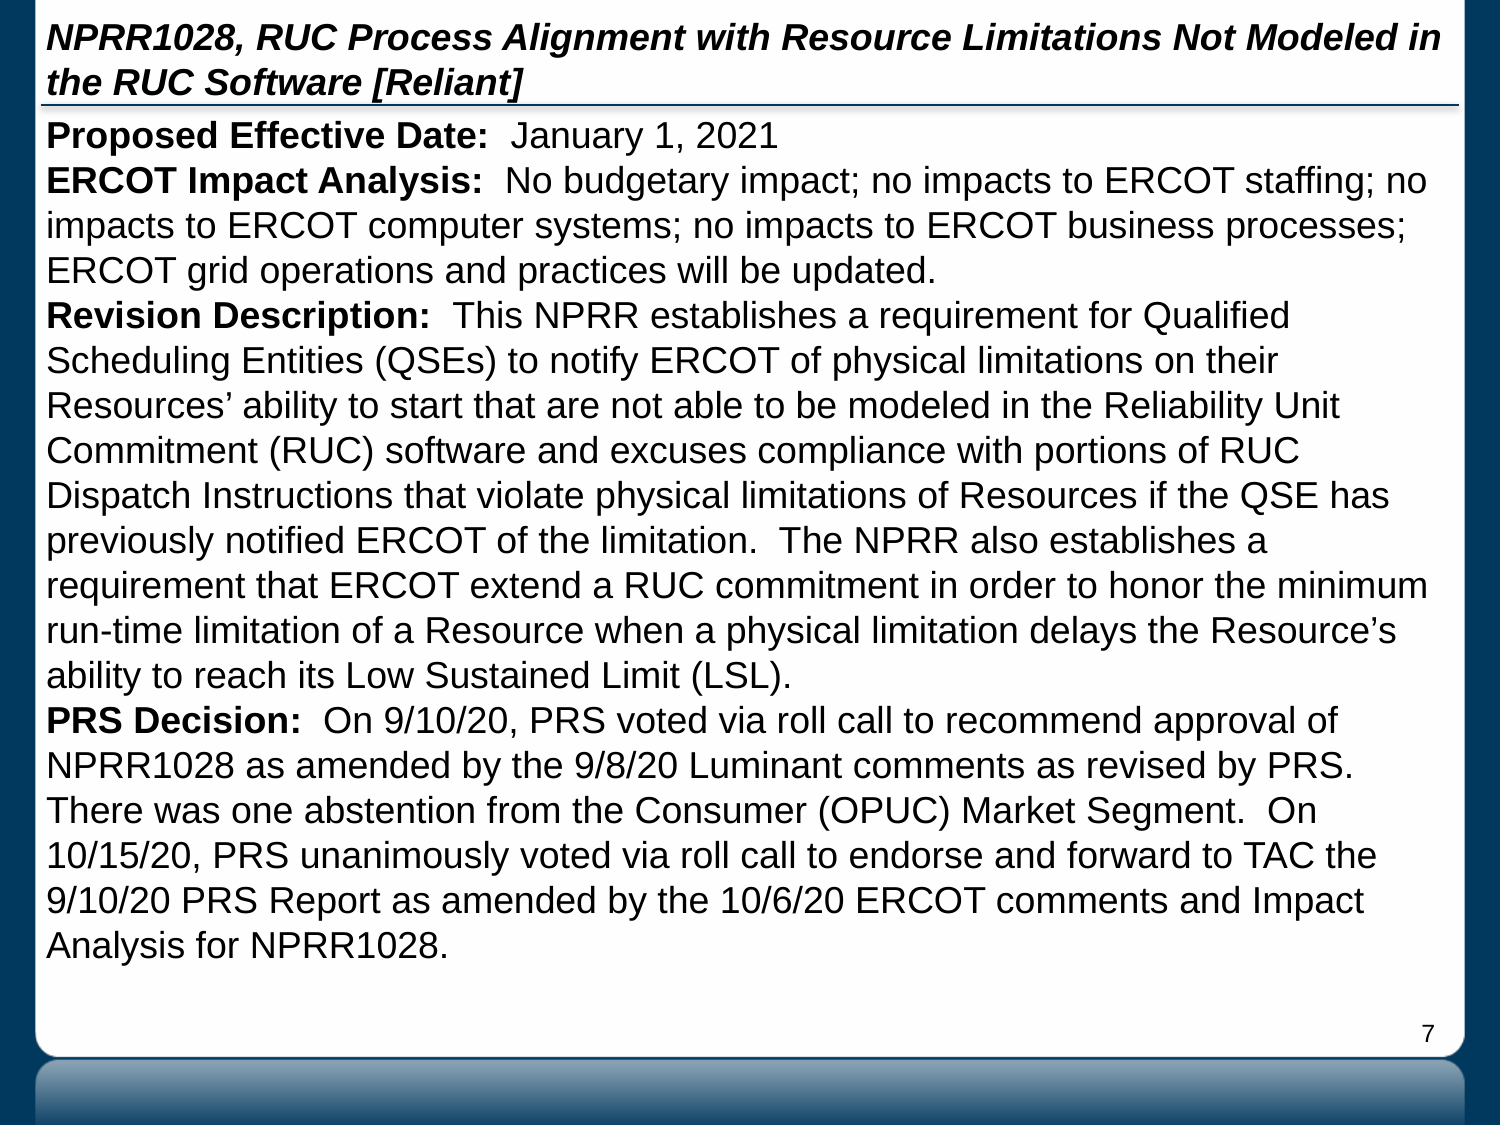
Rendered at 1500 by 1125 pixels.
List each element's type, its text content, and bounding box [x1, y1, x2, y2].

text_box Proposed Effective Date: January 1, 2021 ERCOT Impact Analysis: No budgetary impact; no impacts to ERCOT staffing; no impacts to ERCOT computer systems; no impacts to ERCOT business processes; ERCOT grid operations and practices will be updated. Revision Description: This NPRR establishes a requirement for Qualified Scheduling Entities (QSEs) to notify ERCOT of physical limitations on their Resources’ ability to start that are not able to be modeled in the Reliability Unit Commitment (RUC) software and excuses compliance with portions of RUC Dispatch Instructions that violate physical limitations of Resources if the QSE has previously notified ERCOT of the limitation. The NPRR also establishes a requirement that ERCOT extend a RUC commitment in order to honor the minimum run-time limitation of a Resource when a physical limitation delays the Resource’s ability to reach its Low Sustained Limit (LSL). PRS Decision: On 9/10/20, PRS voted via roll call to recommend approval of NPRR1028 as amended by the 9/8/20 Luminant comments as revised by PRS. There was one abstention from the Consumer (OPUC) Market Segment. On 10/15/20, PRS unanimously voted via roll call to endorse and forward to TAC the 9/10/20 PRS Report as amended by the 10/6/20 ERCOT comments and Impact Analysis for NPRR1028. [31, 103, 1464, 974]
picture [35, 0, 1465, 1125]
title NPRR1028, RUC Process Alignment with Resource Limitations Not Modeled in the RUC Software [Reliant] [31, 20, 1464, 97]
